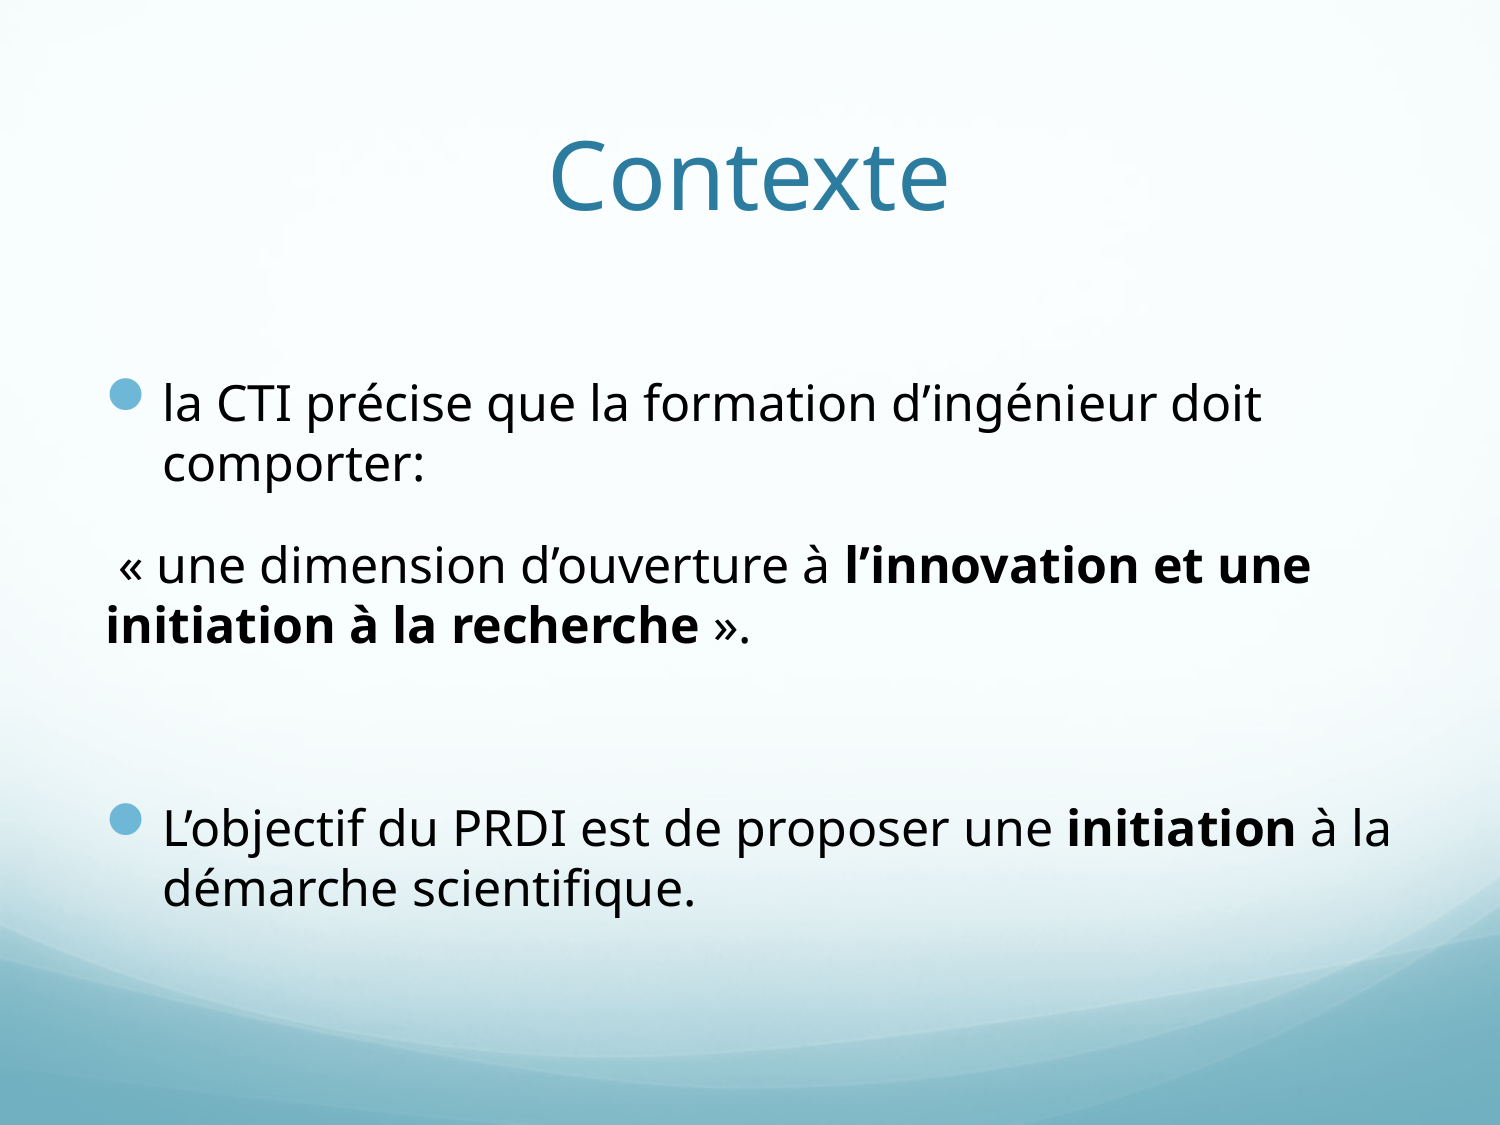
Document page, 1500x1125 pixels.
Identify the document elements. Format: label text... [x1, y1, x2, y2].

title Contexte [90, 17, 1410, 237]
list la CTI précise que la formation d’ingénieur doit comporter: « une dimension d’ouverture à l’innovation et une initiation à la recherche ». L’objectif du PRDI est de proposer une initiation à la démarche scientifique. [90, 262, 1410, 975]
